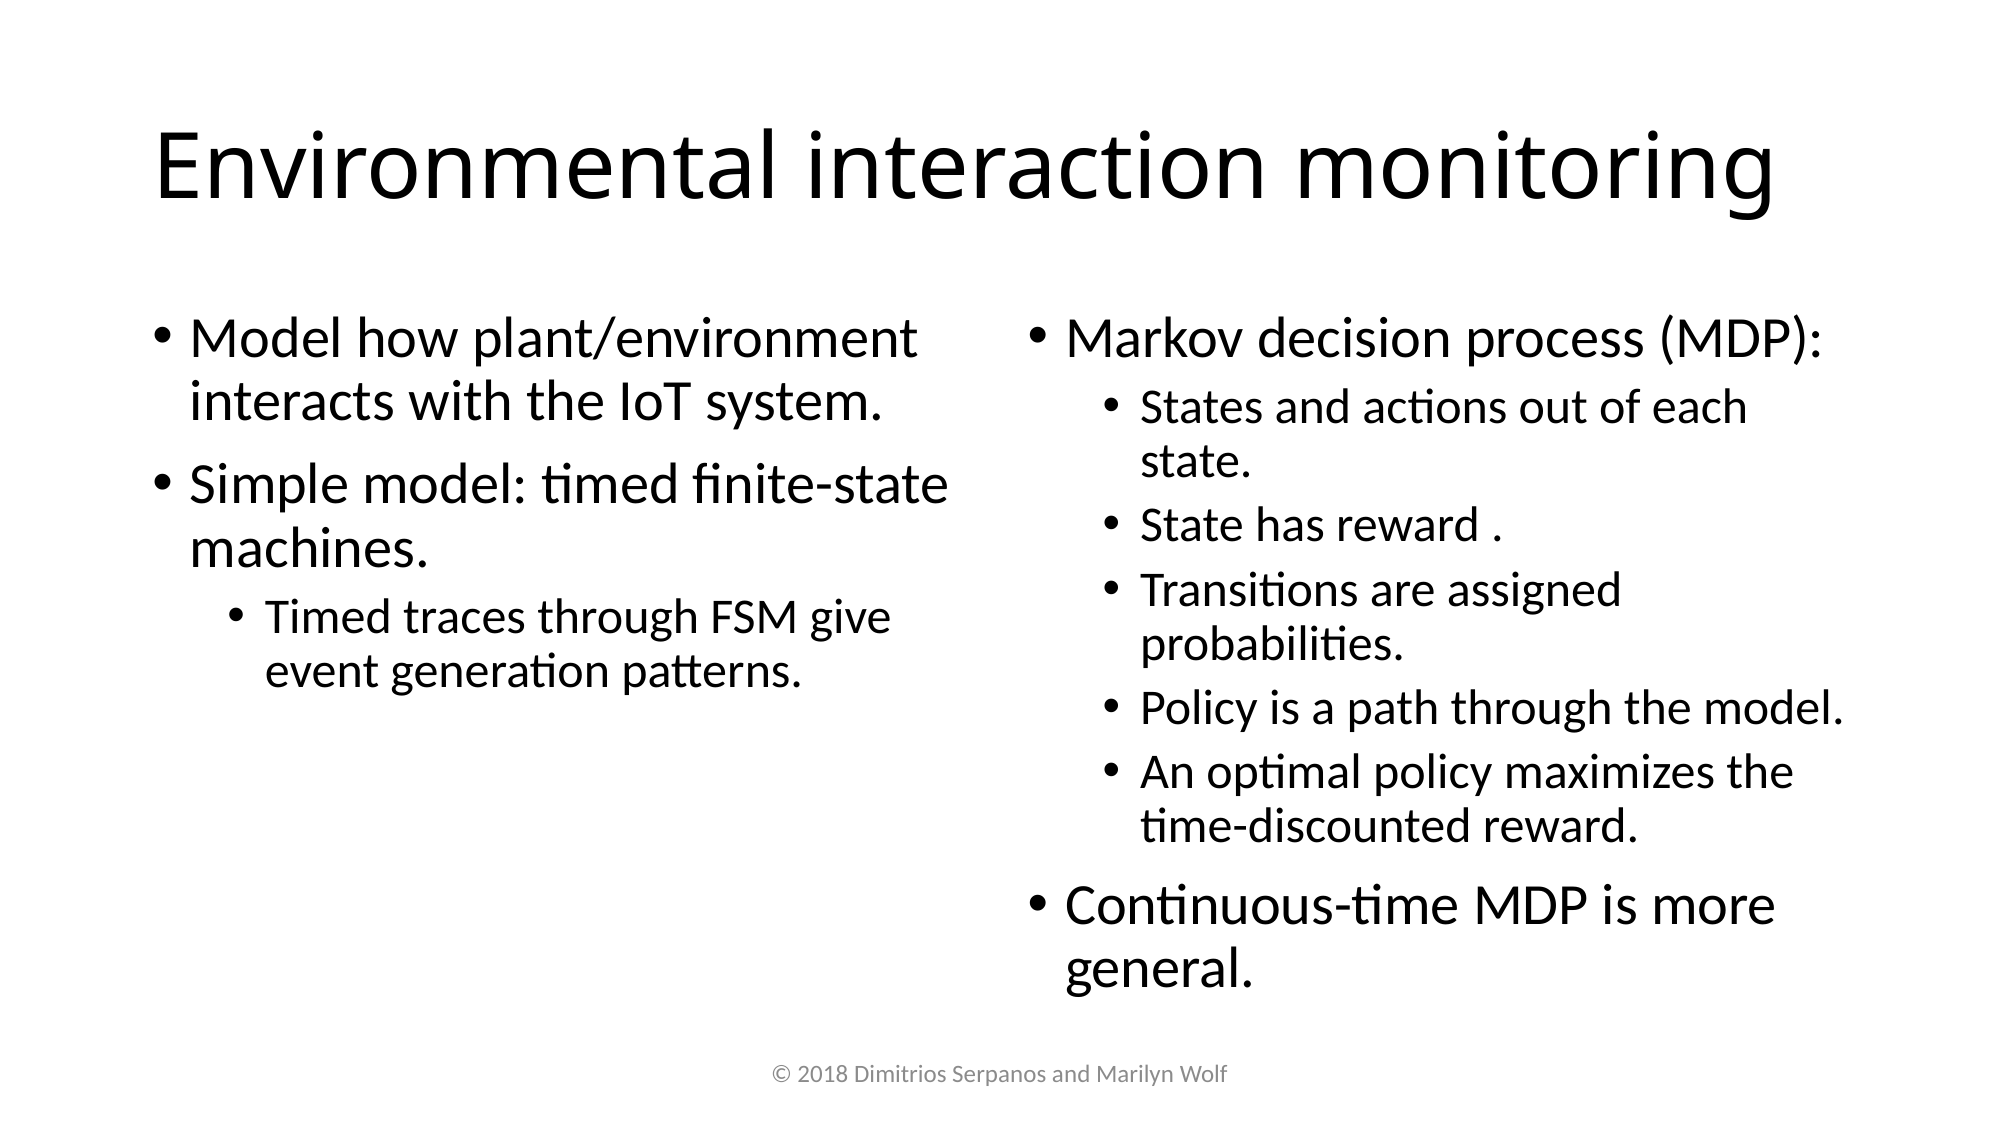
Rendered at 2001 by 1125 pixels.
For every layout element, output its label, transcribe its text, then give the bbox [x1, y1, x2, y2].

title Environmental interaction monitoring [137, 59, 1863, 278]
footer © 2018 Dimitrios Serpanos and Marilyn Wolf [662, 1042, 1338, 1103]
list Model how plant/environment interacts with the IoT system. Simple model: timed finite-state machines. Timed traces through FSM give event generation patterns. [137, 299, 988, 1014]
